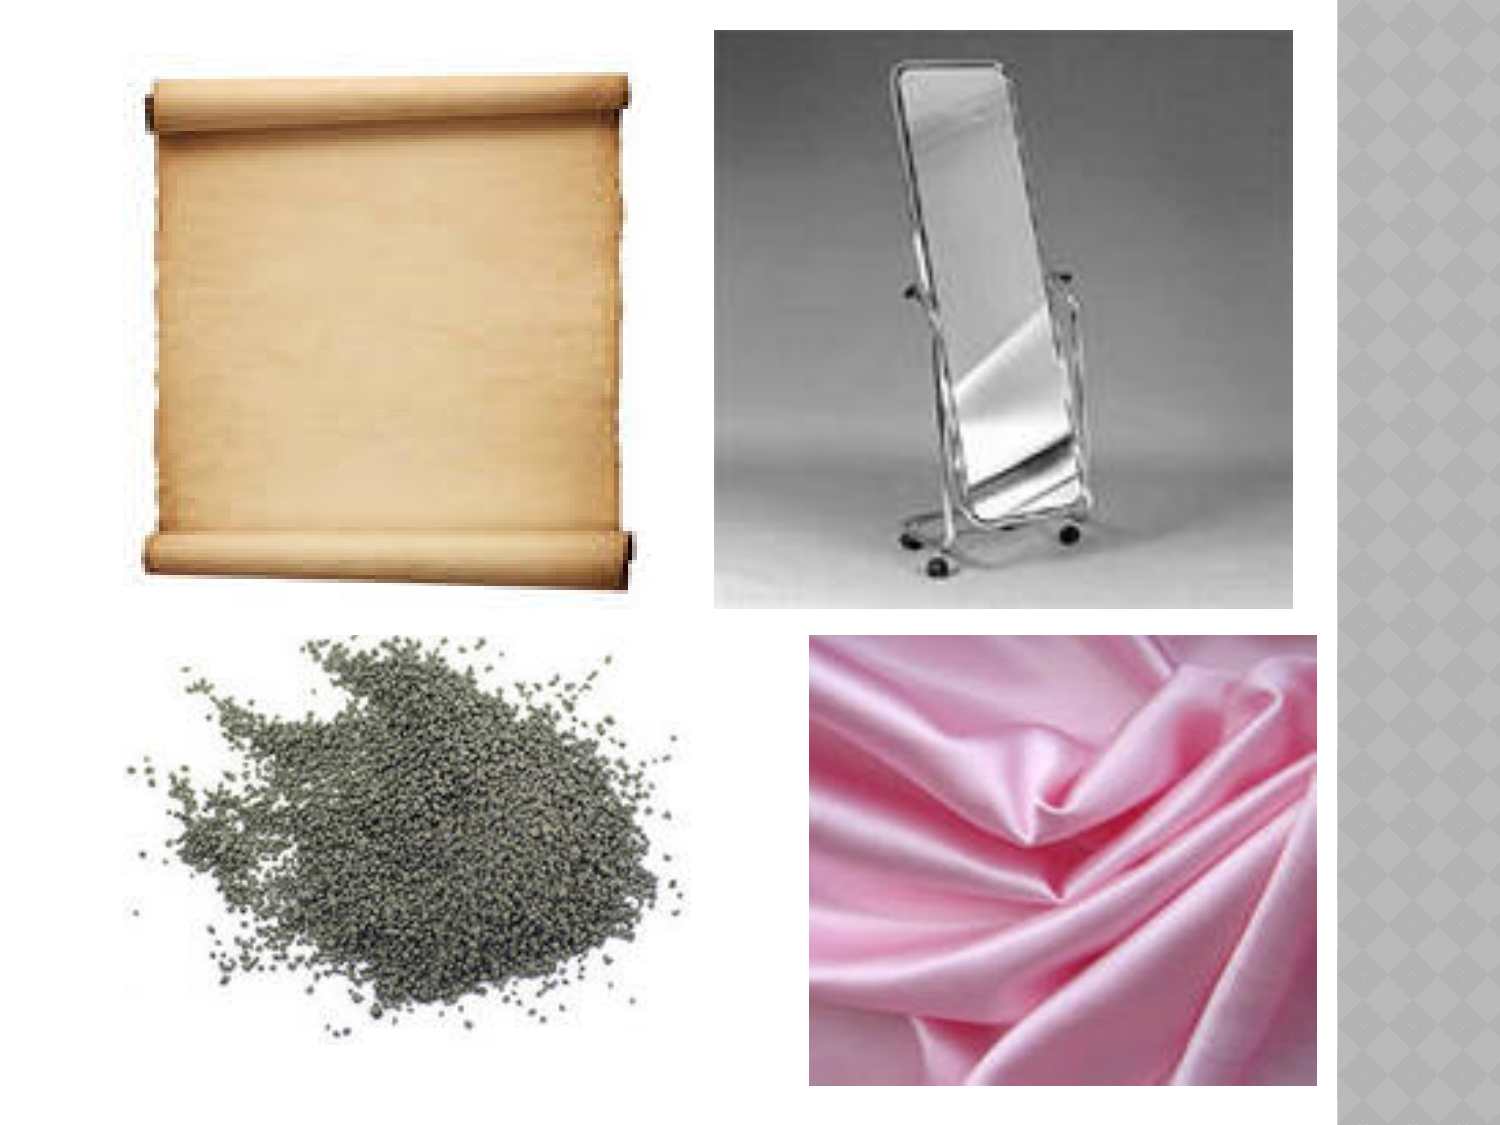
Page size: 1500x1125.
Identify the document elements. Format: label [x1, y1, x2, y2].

picture [714, 30, 1293, 610]
picture [808, 635, 1318, 1087]
list [123, 53, 652, 610]
picture [123, 635, 692, 1046]
